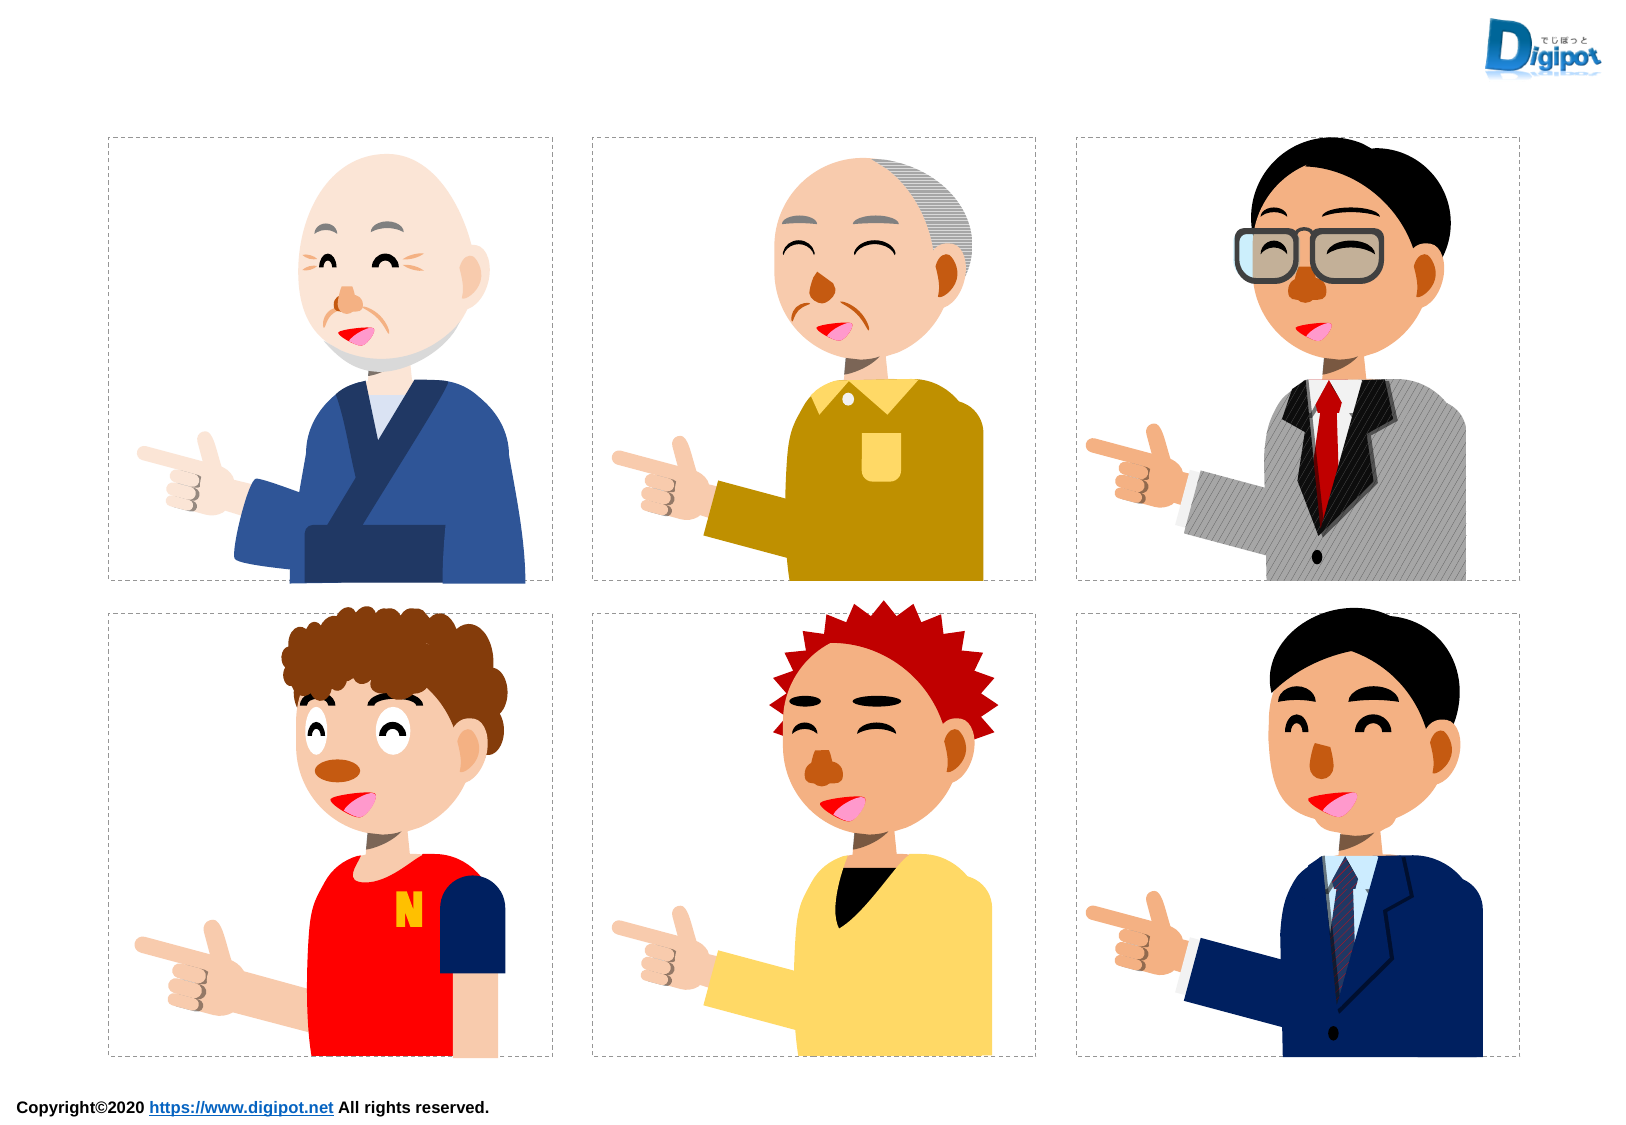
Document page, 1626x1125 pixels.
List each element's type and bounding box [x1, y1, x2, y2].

text_box [605, 157, 984, 581]
text_box [126, 153, 526, 584]
text_box [605, 588, 999, 1056]
text_box [128, 606, 508, 1059]
text_box [1077, 117, 1467, 581]
text_box [1077, 588, 1483, 1058]
picture [1485, 18, 1602, 82]
